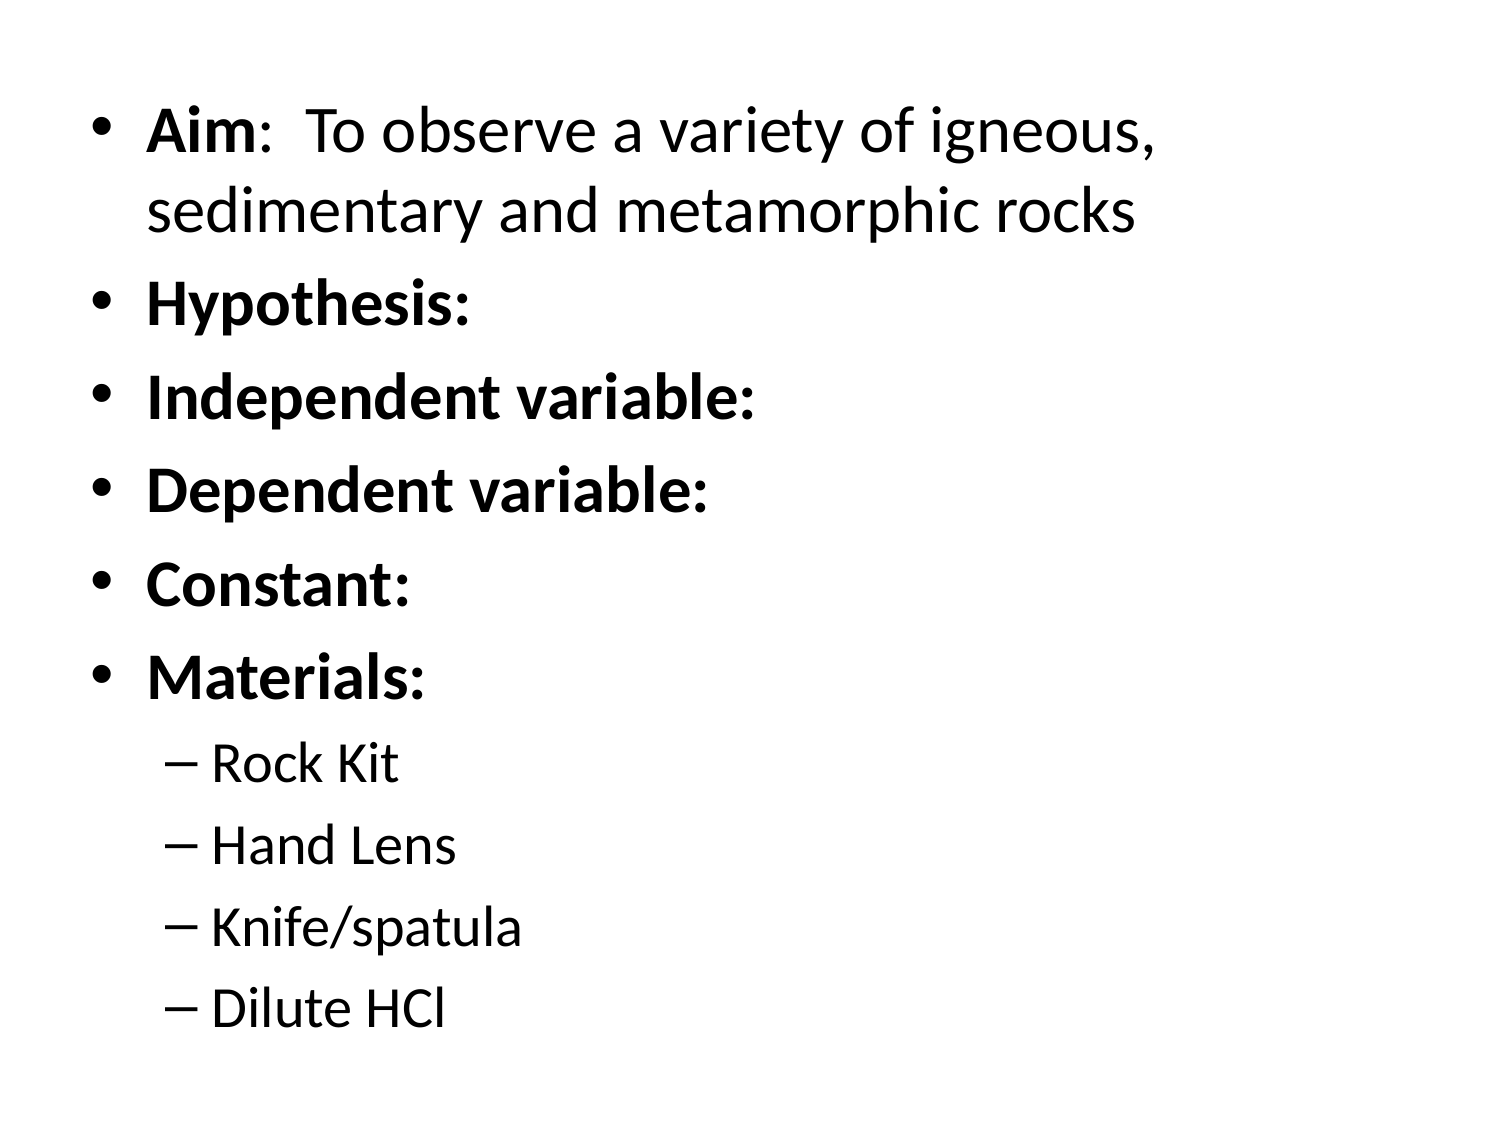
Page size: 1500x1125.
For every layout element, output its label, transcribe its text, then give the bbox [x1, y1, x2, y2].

list Aim: To observe a variety of igneous, sedimentary and metamorphic rocks Hypothesis: Independent variable: Dependent variable: Constant: Materials: Rock Kit Hand Lens Knife/spatula Dilute HCl [75, 78, 1425, 1059]
